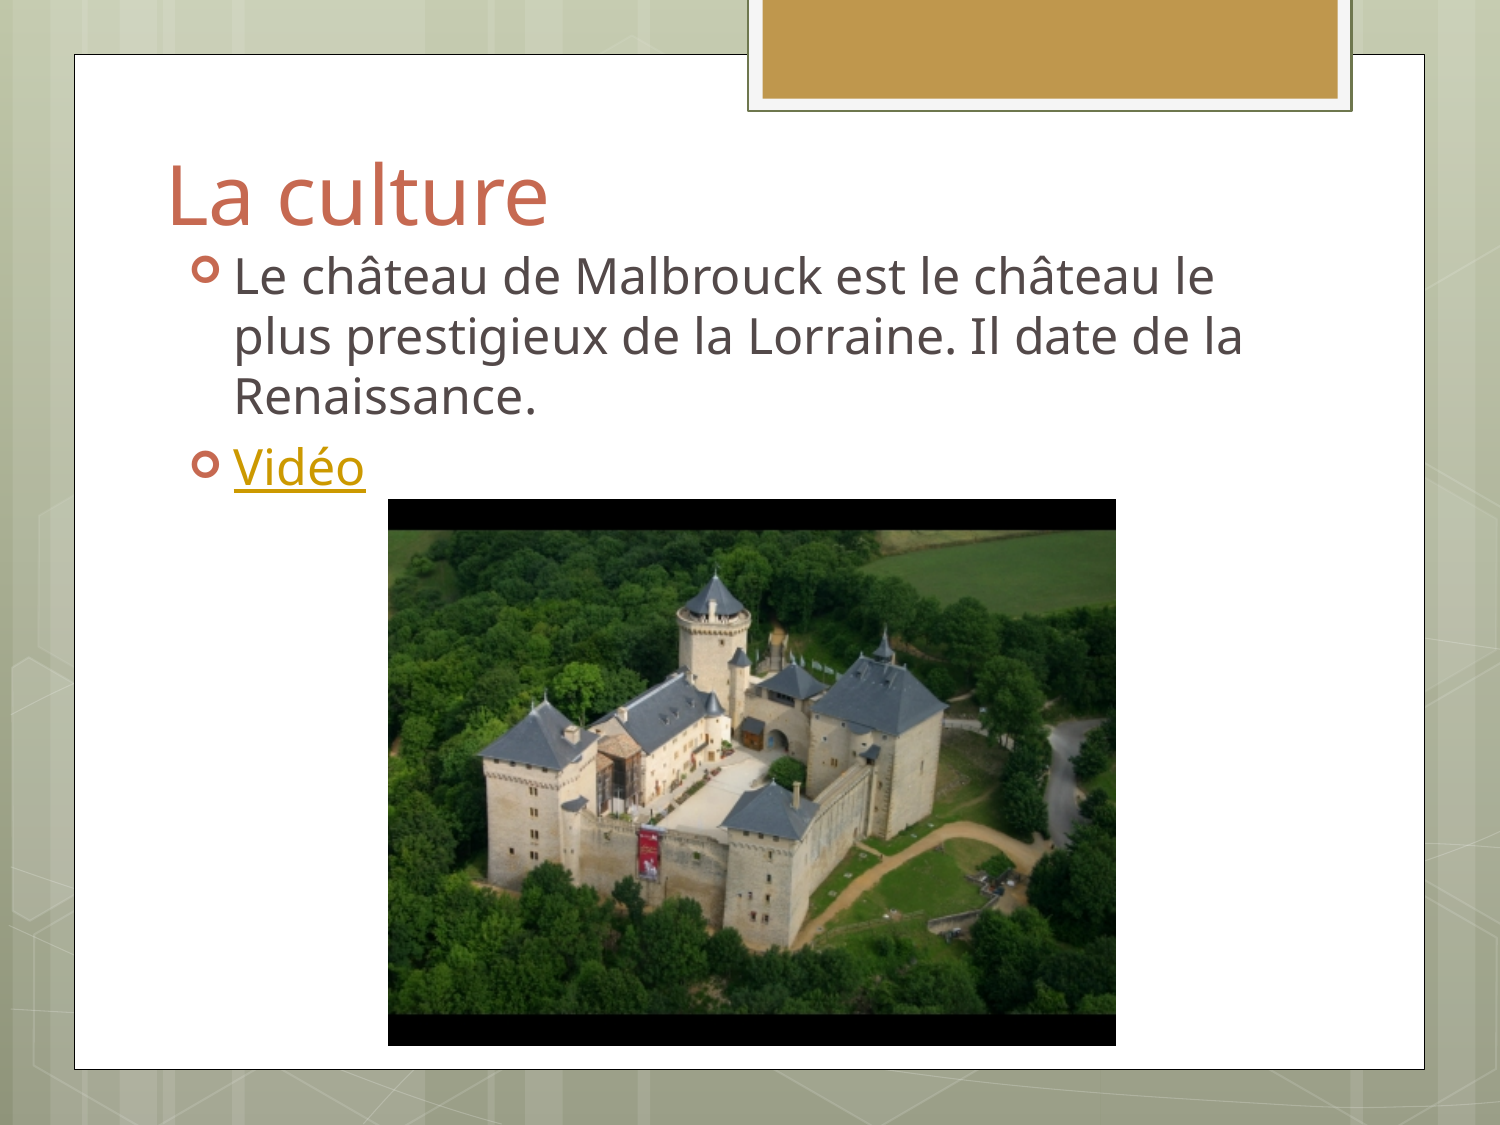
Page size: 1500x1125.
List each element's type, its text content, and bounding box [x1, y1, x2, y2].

title La culture [150, 62, 1303, 250]
list Le château de Malbrouck est le château le plus prestigieux de la Lorraine. Il date de la Renaissance. Vidéo [162, 237, 1275, 814]
picture [388, 499, 1116, 1046]
